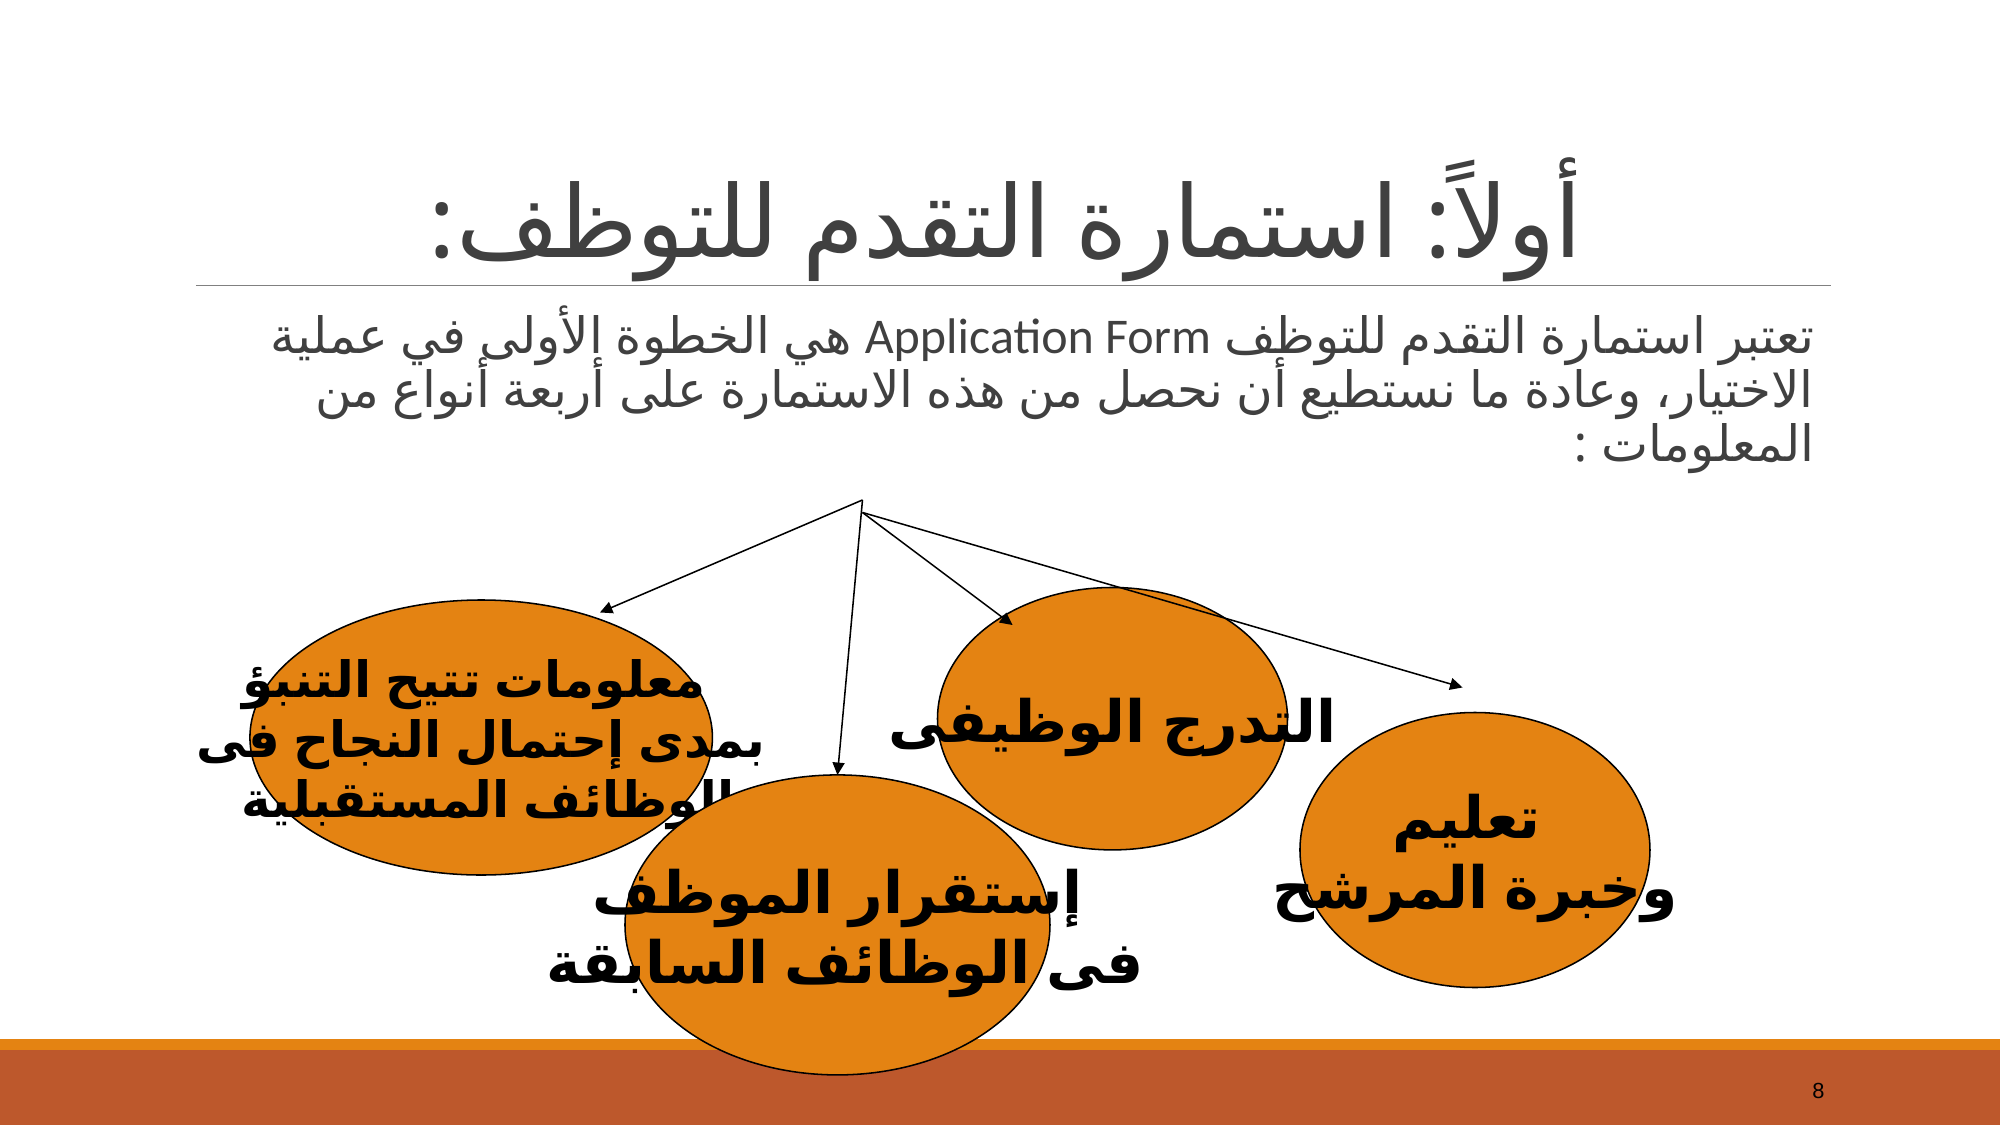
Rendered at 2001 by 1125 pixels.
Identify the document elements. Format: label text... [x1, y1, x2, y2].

text_box [600, 500, 862, 614]
title أولاً: استمارة التقدم للتوظف: [180, 47, 1830, 285]
text_box [832, 499, 863, 775]
text_box إستقرار الموظف فى الوظائف السابقة [624, 774, 1051, 1075]
text_box تعليم وخبرة المرشح [1299, 712, 1651, 988]
list تعتبر استمارة التقدم للتوظف Application Form هي الخطوة الأولى في عملية الاختيار، وعادة ما نستطيع أن نحصل من هذه الاستمارة على أربعة أنواع من المعلومات : [180, 302, 1830, 963]
text_box [864, 514, 1013, 625]
text_box معلومات تتيح التنبؤ بمدى إحتمال النجاح فى الوظائف المستقبلية [249, 600, 713, 876]
text_box [862, 512, 1463, 690]
text_box التدرج الوظيفى [937, 587, 1288, 850]
slide_number 8 [1624, 1059, 1840, 1120]
